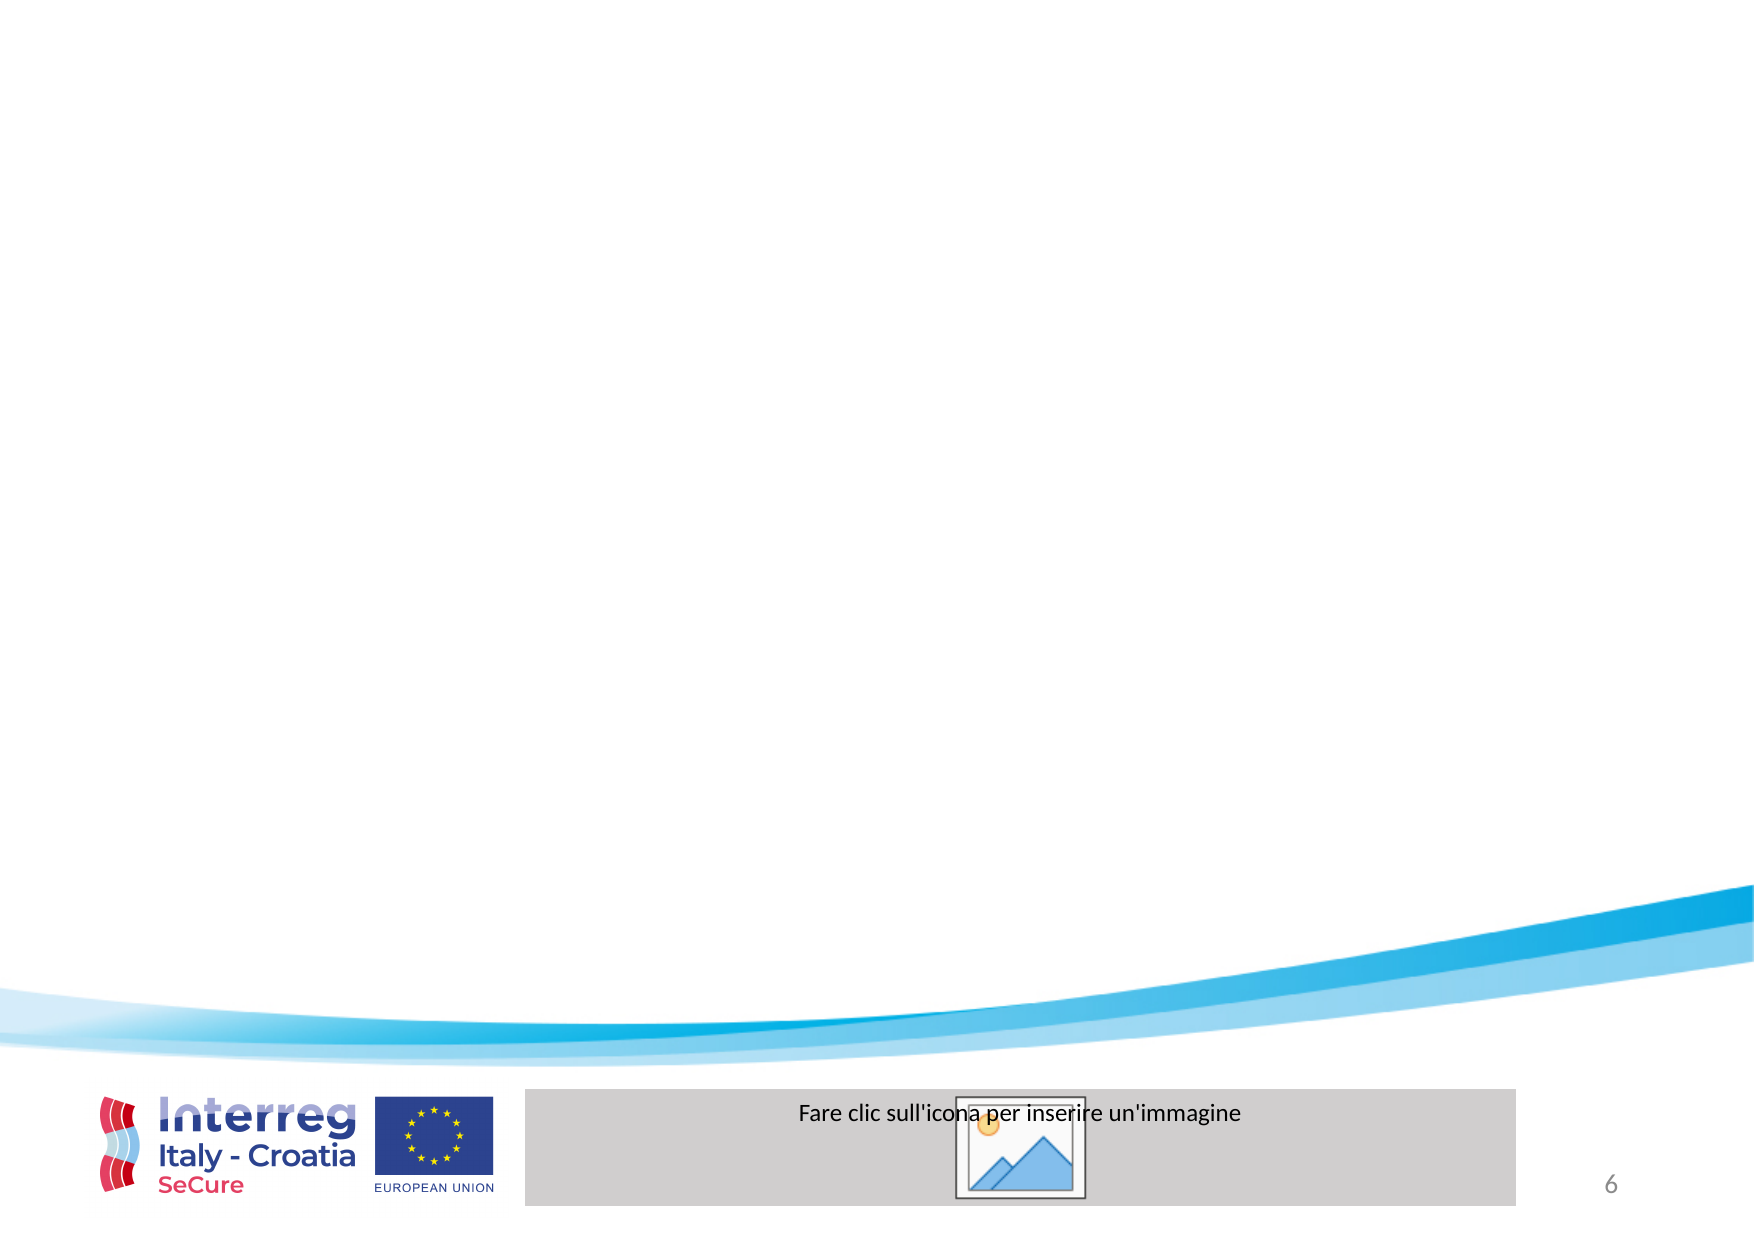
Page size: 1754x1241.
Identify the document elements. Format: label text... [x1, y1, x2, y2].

picture [0, 884, 1754, 1218]
slide_number 6 [1526, 1149, 1634, 1216]
